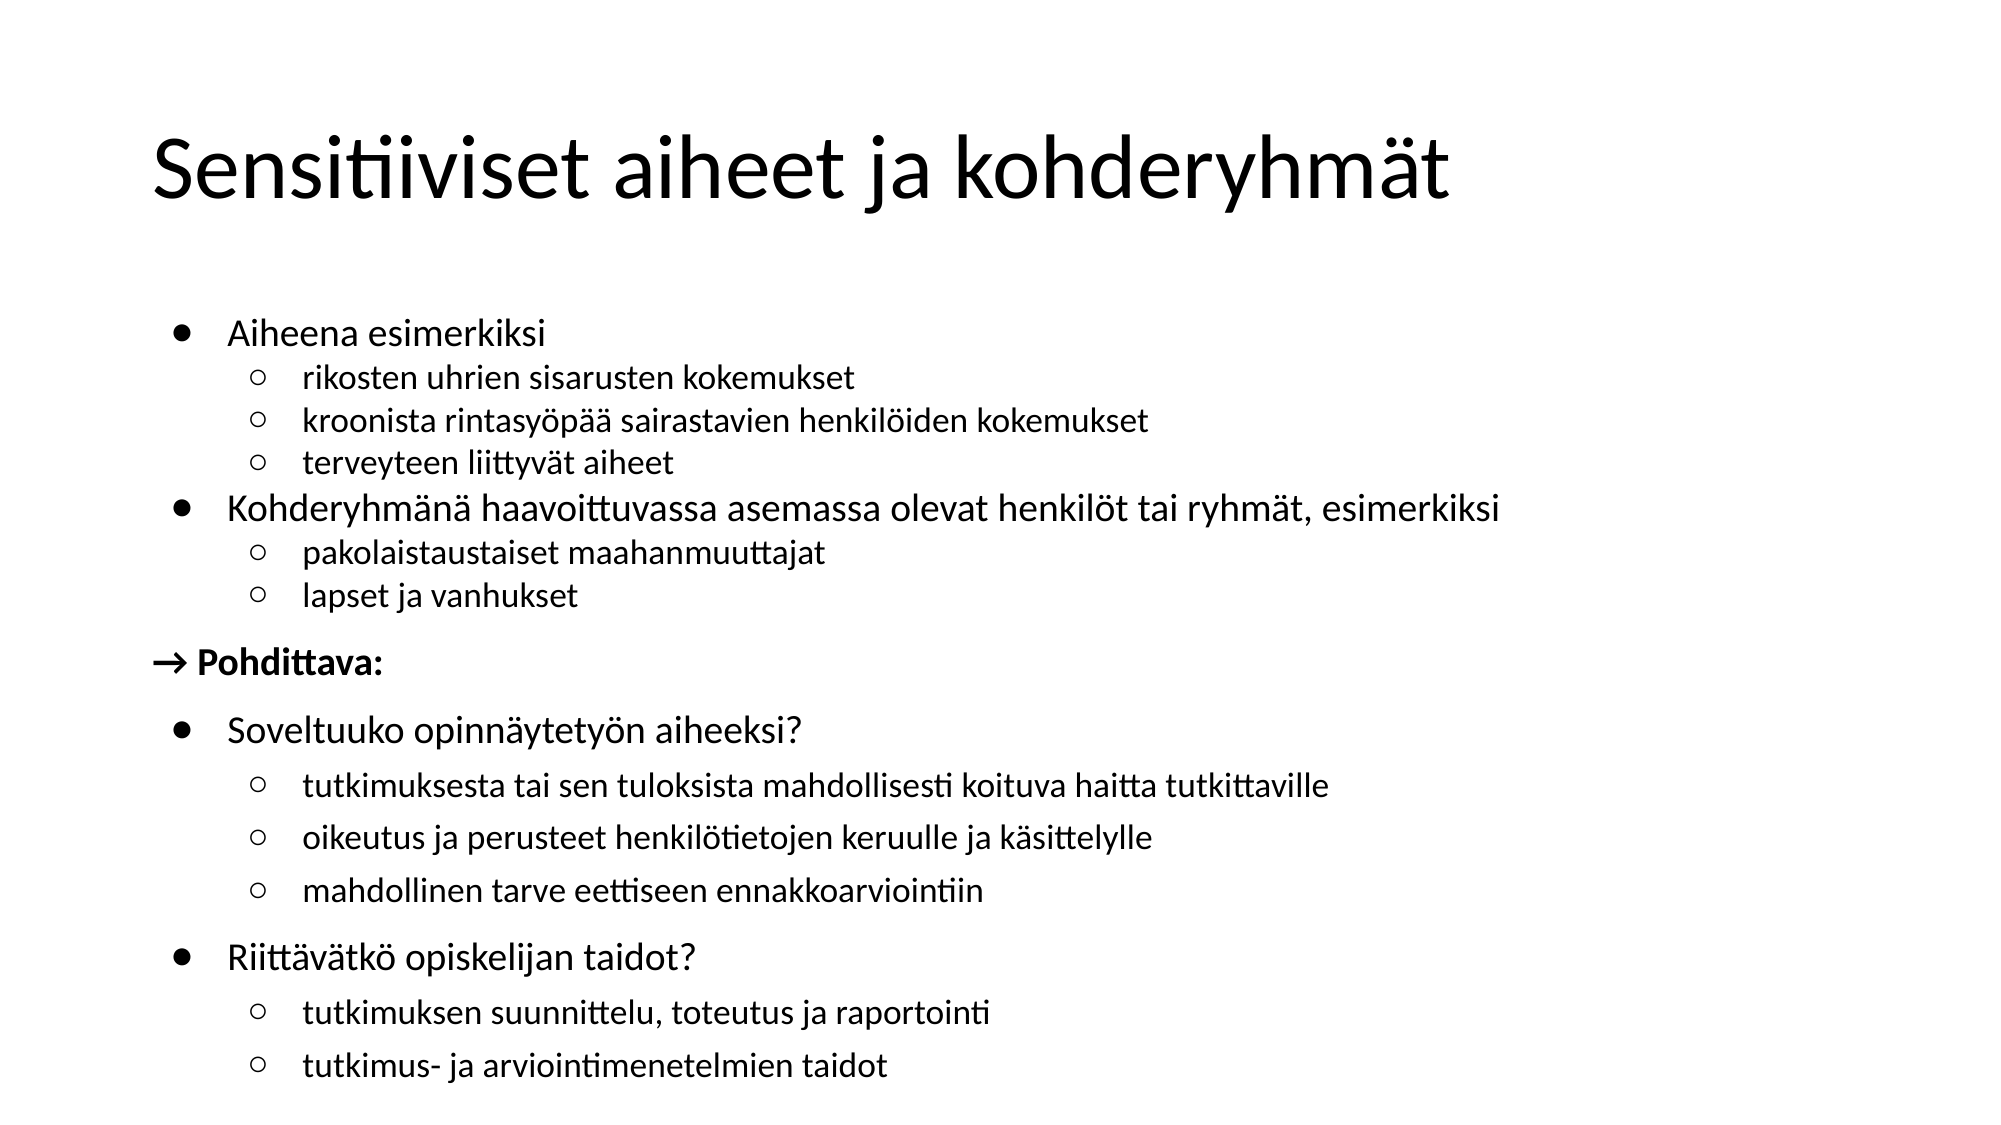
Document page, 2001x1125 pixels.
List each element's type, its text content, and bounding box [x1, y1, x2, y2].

title Sensitiiviset aiheet ja kohderyhmät [137, 59, 1863, 278]
list Aiheena esimerkiksi rikosten uhrien sisarusten kokemukset kroonista rintasyöpää sairastavien henkilöiden kokemukset terveyteen liittyvät aiheet Kohderyhmänä haavoittuvassa asemassa olevat henkilöt tai ryhmät, esimerkiksi pakolaistaustaiset maahanmuuttajat lapset ja vanhukset → Pohdittava: Soveltuuko opinnäytetyön aiheeksi? tutkimuksesta tai sen tuloksista mahdollisesti koituva haitta tutkittaville oikeutus ja perusteet henkilötietojen keruulle ja käsittelylle mahdollinen tarve eettiseen ennakkoarviointiin Riittävätkö opiskelijan taidot? tutkimuksen suunnittelu, toteutus ja raportointi tutkimus- ja arviointimenetelmien taidot [137, 299, 1863, 1125]
